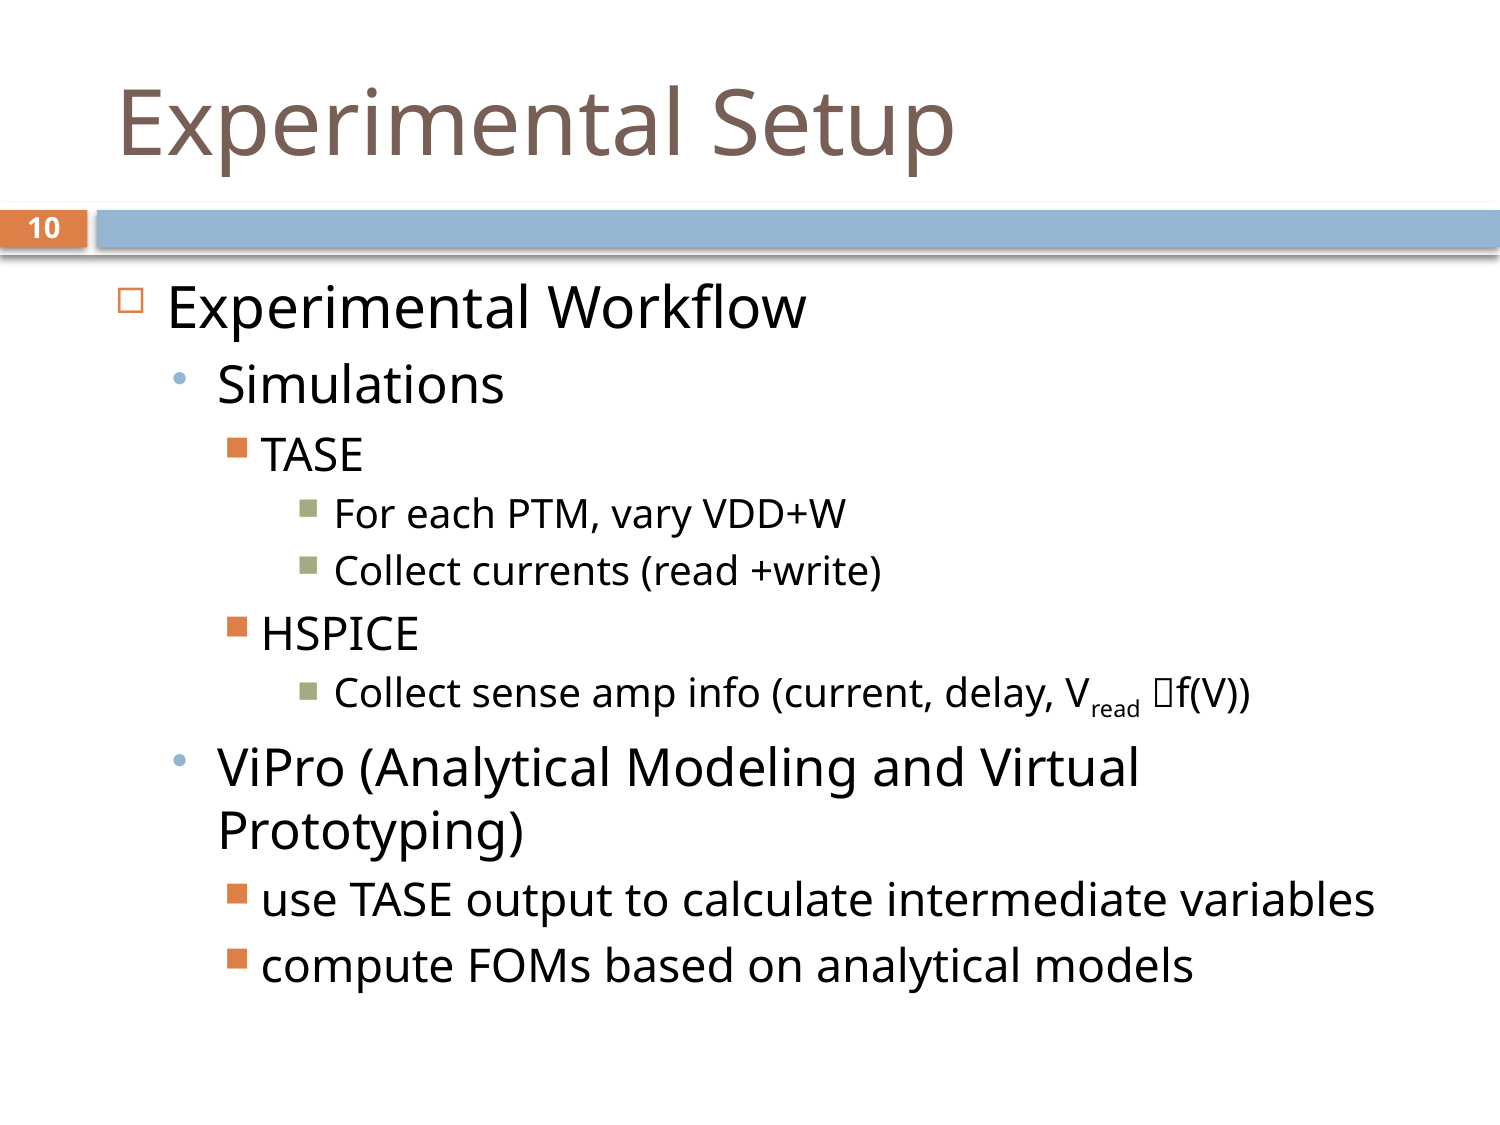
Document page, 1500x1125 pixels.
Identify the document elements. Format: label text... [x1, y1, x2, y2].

title Experimental Setup [100, 37, 1438, 200]
list Experimental Workflow Simulations TASE For each PTM, vary VDD+W Collect currents (read +write) HSPICE Collect sense amp info (current, delay, Vread f(V)) ViPro (Analytical Modeling and Virtual Prototyping) use TASE output to calculate intermediate variables compute FOMs based on analytical models [100, 262, 1438, 1000]
slide_number 10 [0, 208, 88, 249]
